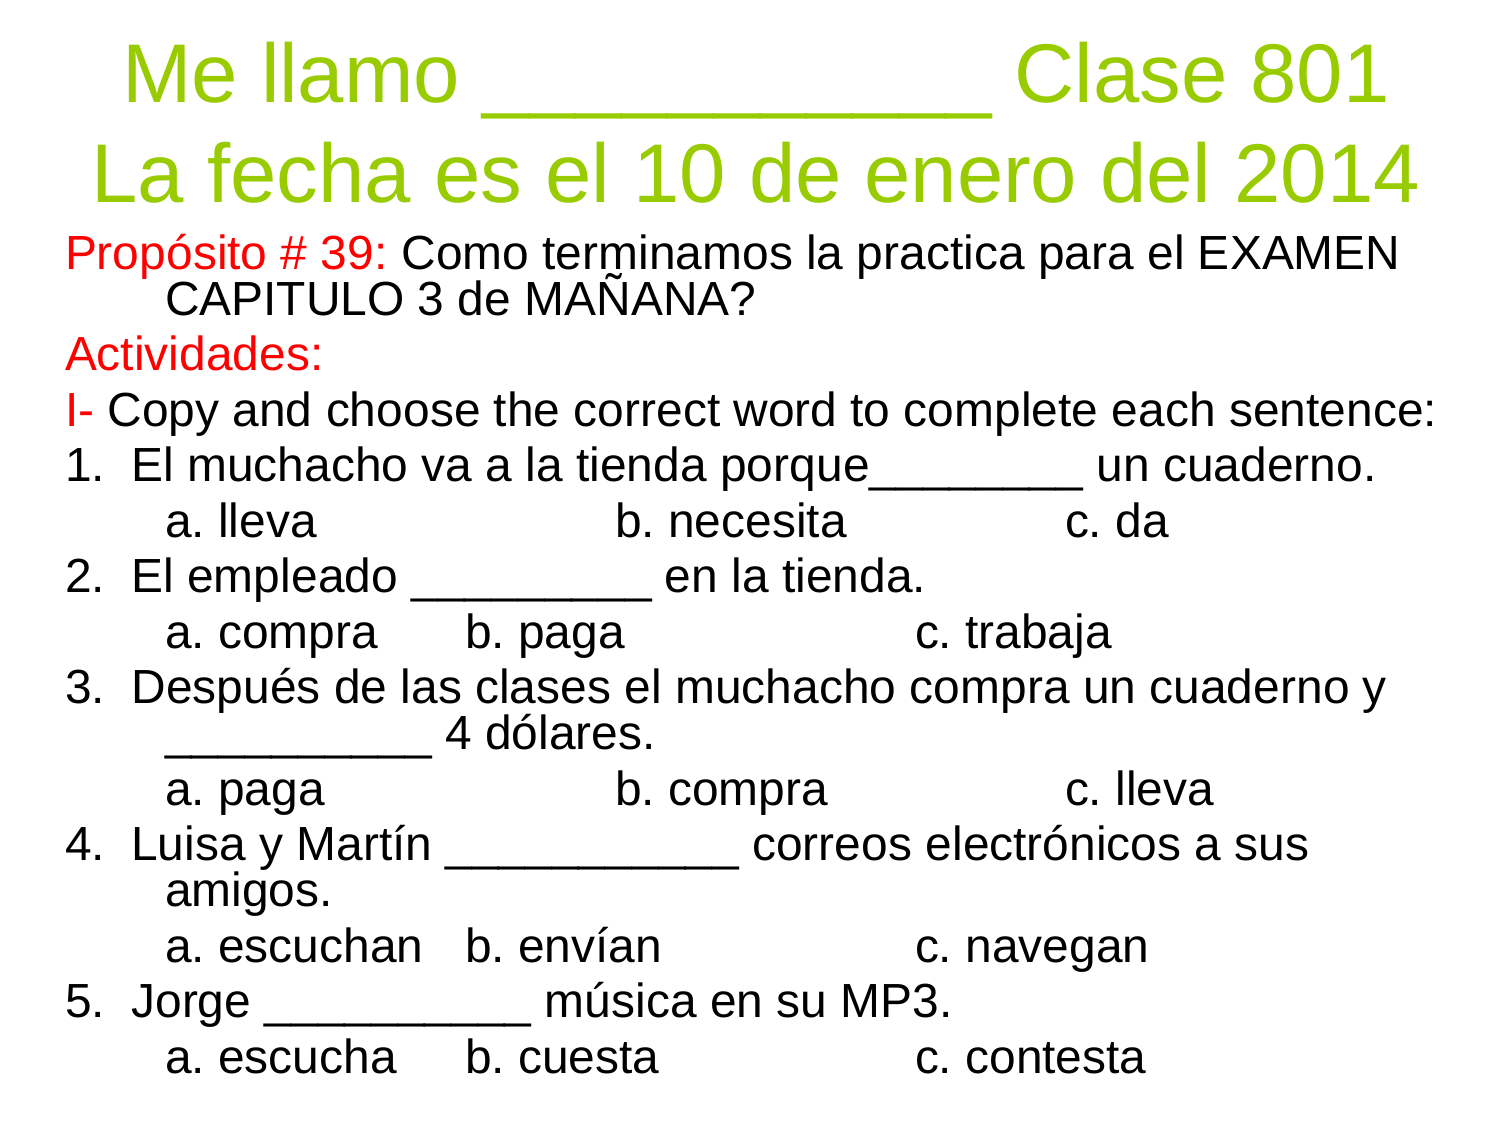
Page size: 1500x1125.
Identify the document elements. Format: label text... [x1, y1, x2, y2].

title Me llamo ___________ Clase 801 La fecha es el 10 de enero del 2014 [62, 24, 1450, 213]
list Propósito # 39: Como terminamos la practica para el EXAMEN CAPITULO 3 de MAÑANA? Actividades: I- Copy and choose the correct word to complete each sentence: 1. El muchacho va a la tienda porque________ un cuaderno. a. lleva b. necesita c. da 2. El empleado _________ en la tienda. a. compra b. paga c. trabaja 3. Después de las clases el muchacho compra un cuaderno y __________ 4 dólares. a. paga b. compra c. lleva 4. Luisa y Martín ___________ correos electrónicos a sus amigos. a. escuchan b. envían c. navegan 5. Jorge __________ música en su MP3. a. escucha b. cuesta c. contesta [50, 224, 1463, 1088]
